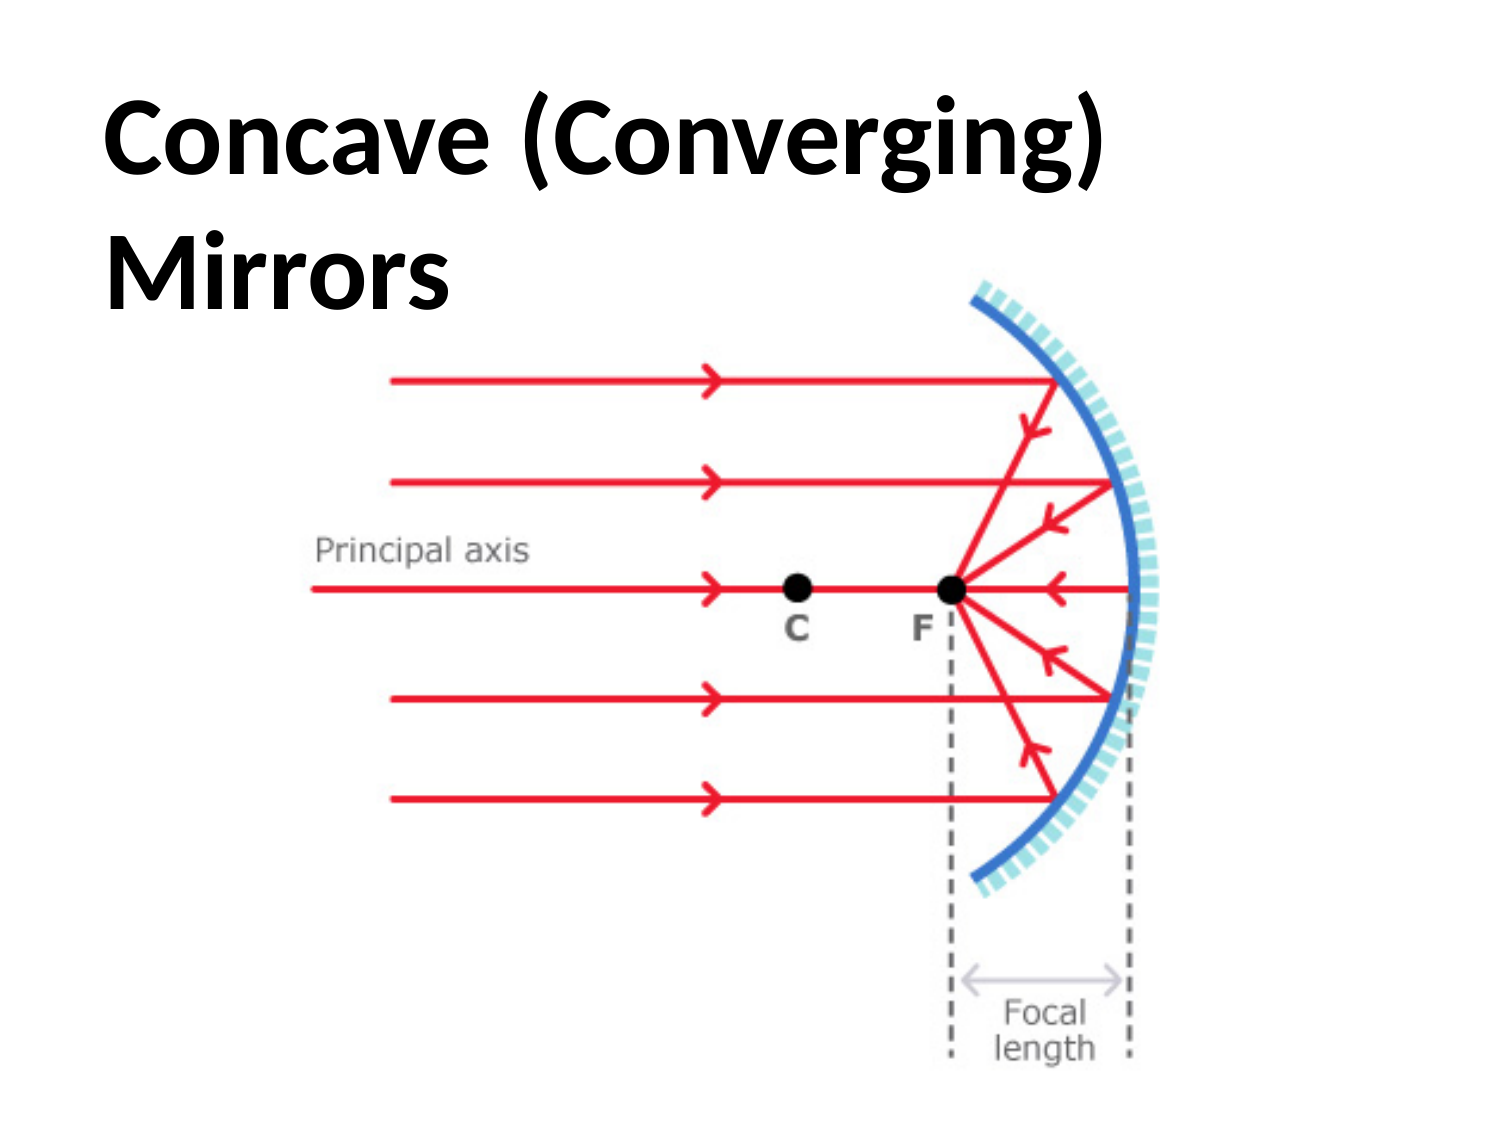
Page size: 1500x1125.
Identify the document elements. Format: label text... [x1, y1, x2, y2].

picture [194, 219, 1191, 1097]
text_box Concave (Converging) Mirrors [88, 54, 1229, 340]
